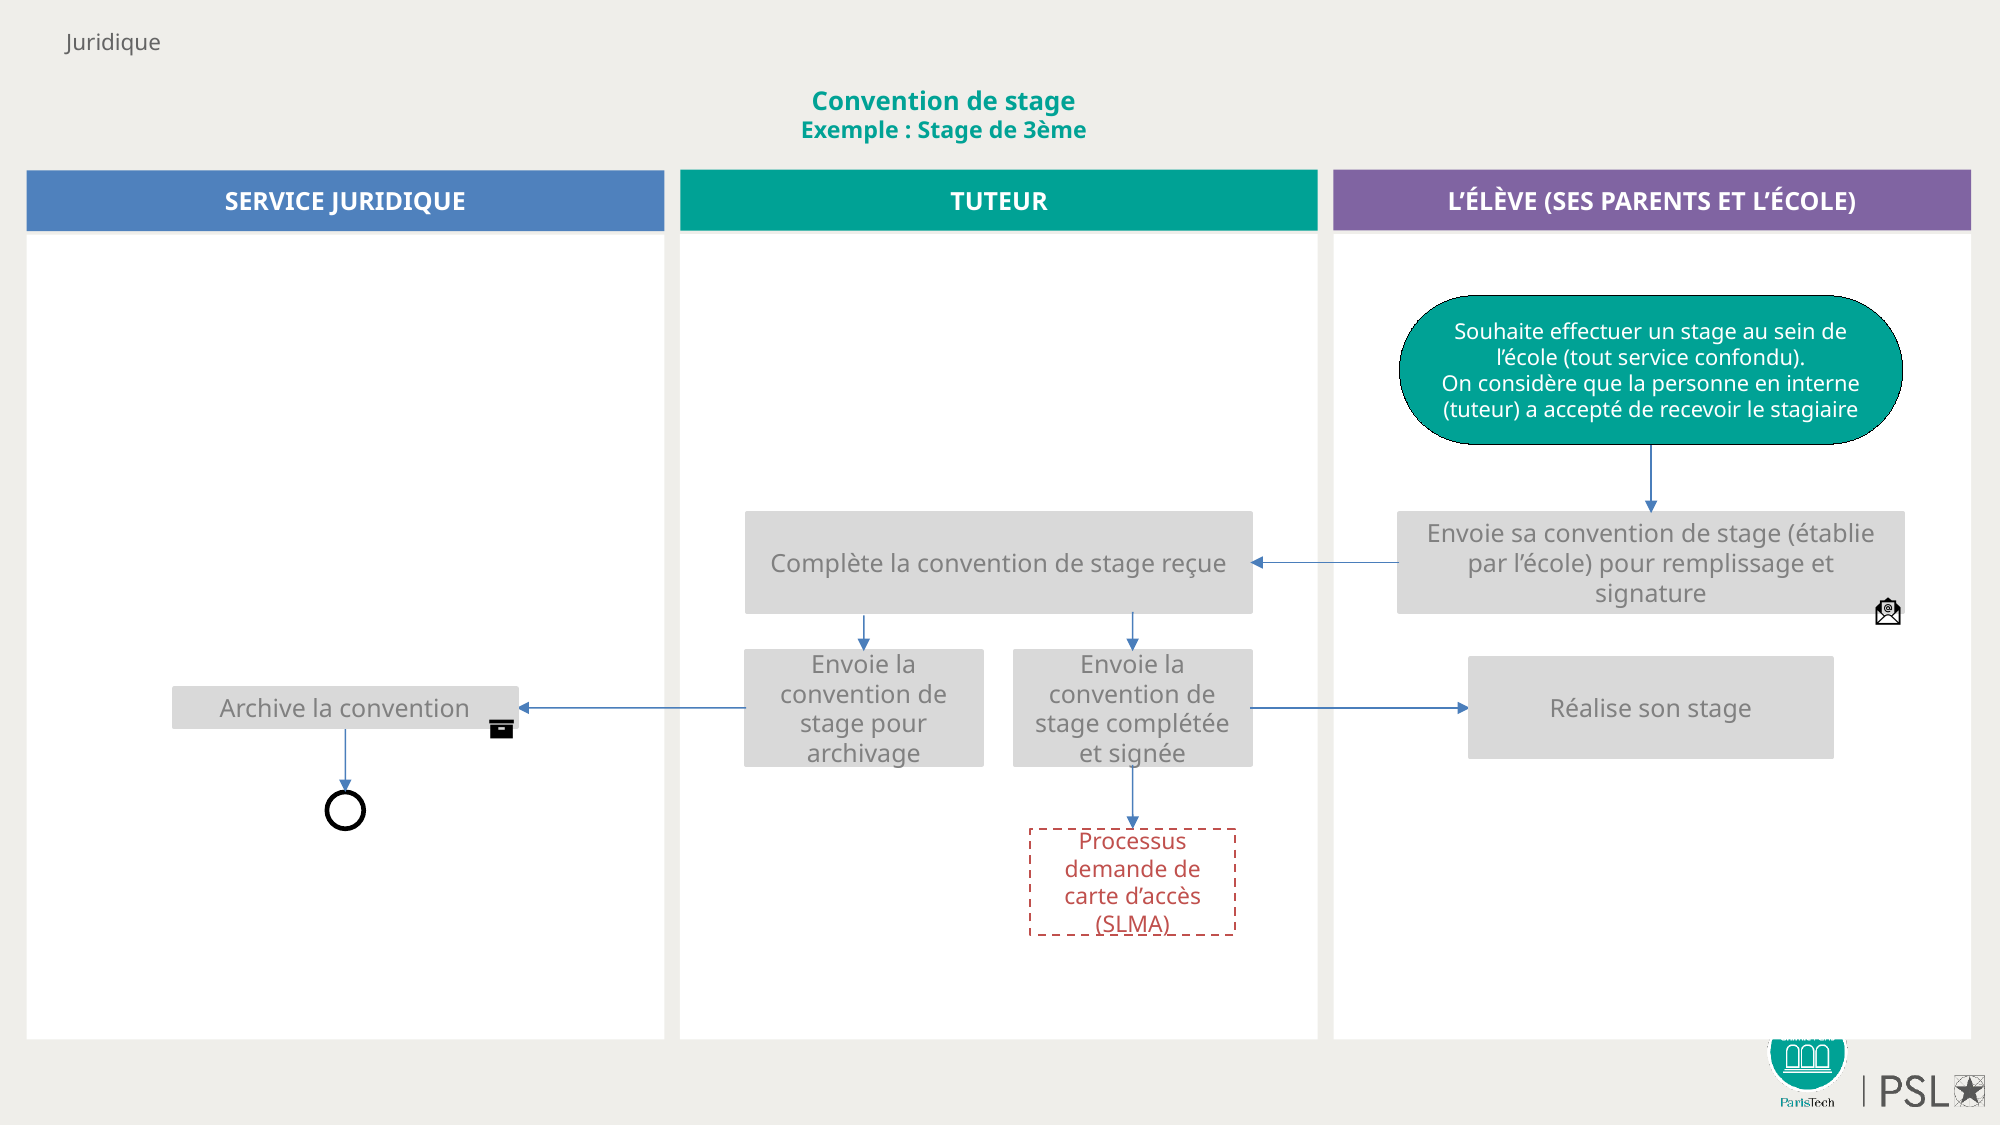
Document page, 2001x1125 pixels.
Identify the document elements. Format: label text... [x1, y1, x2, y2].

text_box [26, 169, 665, 1040]
picture [1872, 595, 1904, 627]
picture [1767, 1011, 1985, 1107]
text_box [679, 169, 1318, 1040]
title Convention de stage Exemple : Stage de 3ème [93, 78, 1795, 150]
picture [486, 713, 517, 745]
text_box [1333, 169, 1972, 1040]
list Juridique [50, 19, 1047, 55]
